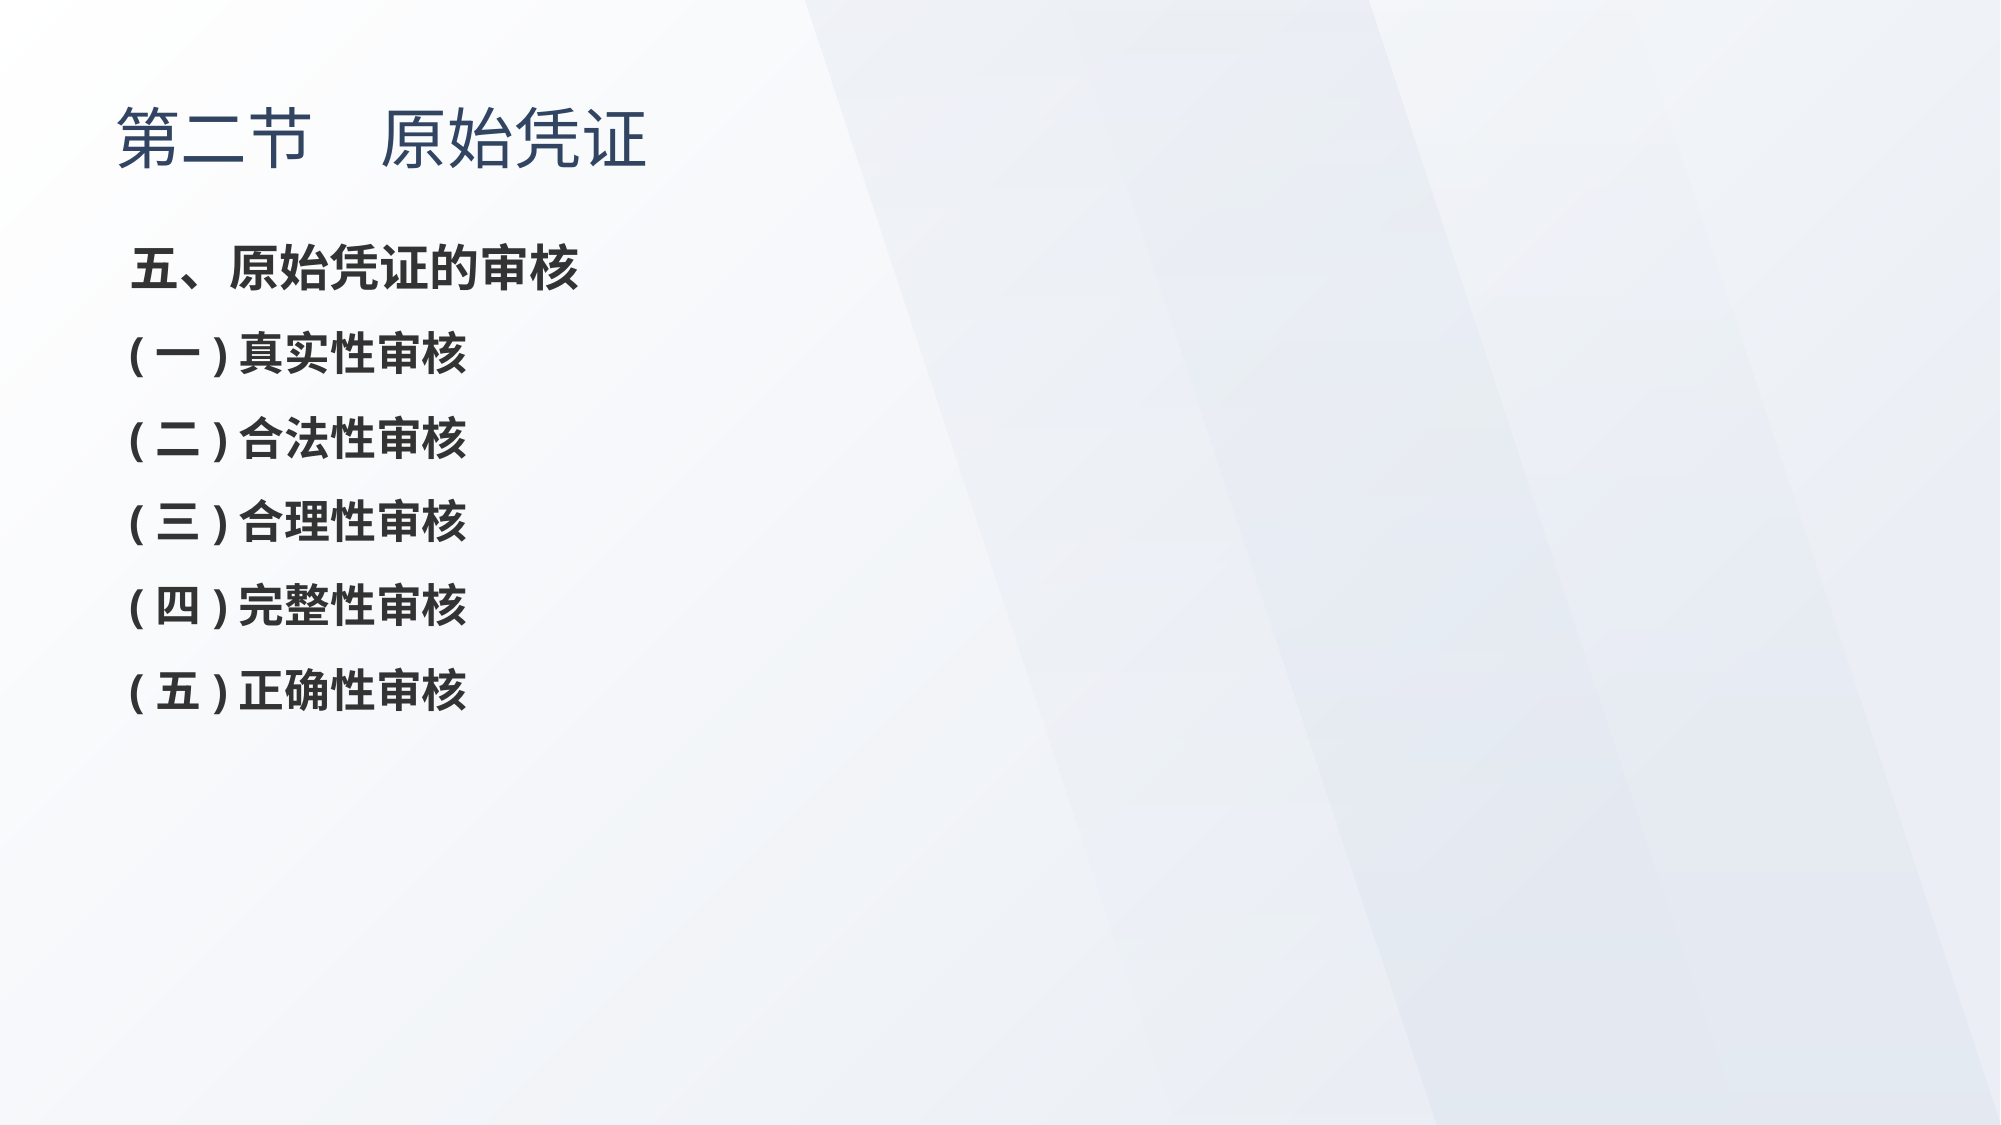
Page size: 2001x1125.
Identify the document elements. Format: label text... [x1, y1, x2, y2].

title 第二节 原始凭证 [114, 59, 1886, 178]
text_box 五、原始凭证的审核 (一)真实性审核 (二)合法性审核 (三)合理性审核 (四)完整性审核 (五)正确性审核 [114, 213, 1886, 1013]
